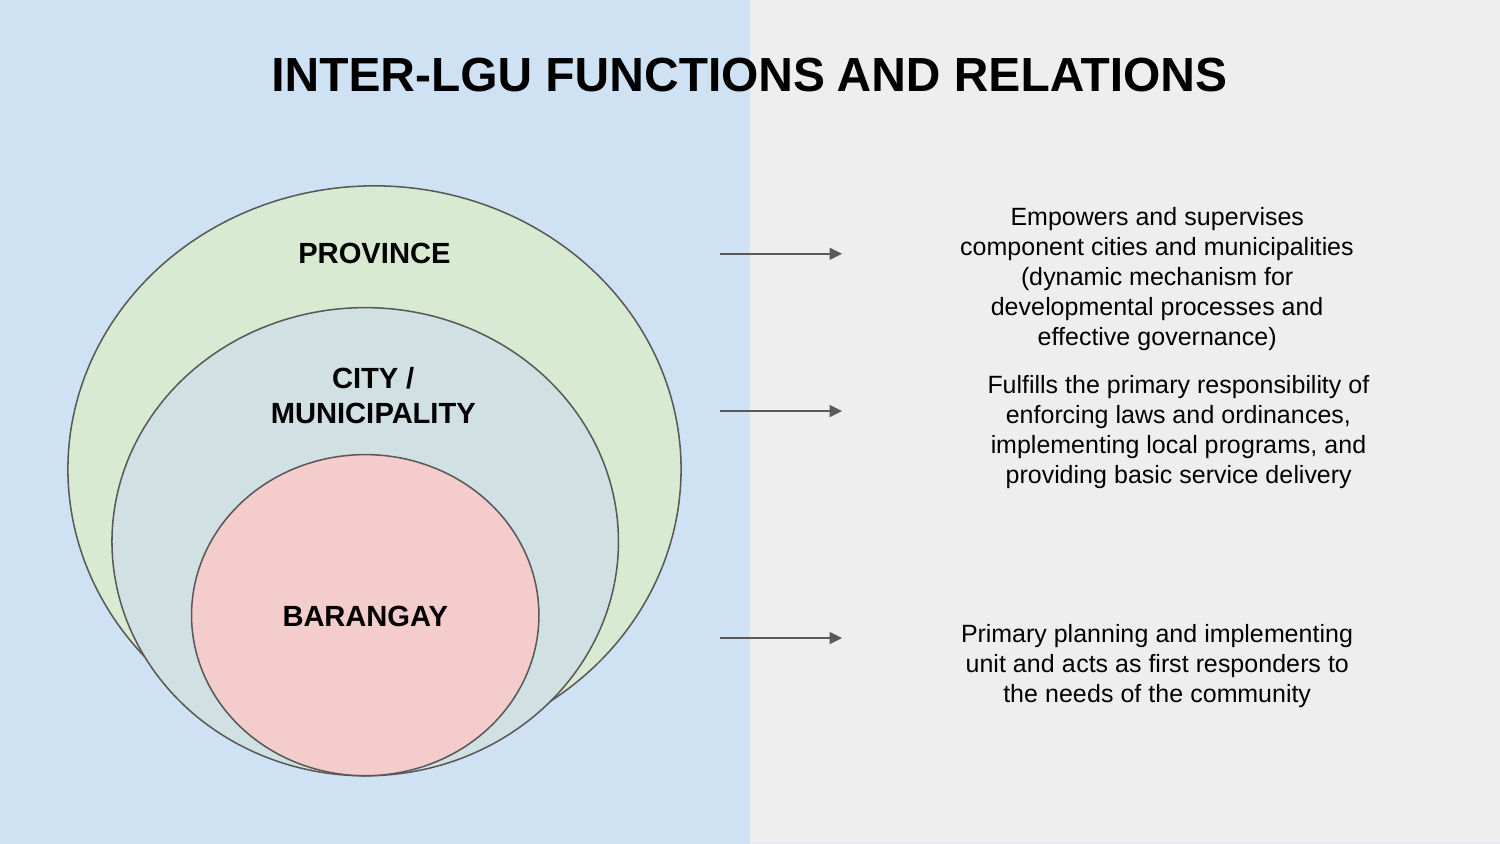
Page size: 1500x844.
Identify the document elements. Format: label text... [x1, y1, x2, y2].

text_box [191, 454, 539, 776]
text_box Primary planning and implementing unit and acts as first responders to the needs of the community [936, 602, 1379, 723]
text_box Fulfills the primary responsibility of enforcing laws and ordinances, implementing local programs, and providing basic service delivery [958, 353, 1400, 504]
text_box CITY / MUNICIPALITY [249, 344, 497, 445]
text_box Empowers and supervises component cities and municipalities (dynamic mechanism for developmental processes and effective governance) [936, 185, 1379, 366]
text_box PROVINCE [259, 219, 490, 285]
text_box BARANGAY [241, 582, 489, 648]
text_box [111, 307, 619, 775]
text_box [67, 185, 682, 701]
text_box INTER-LGU FUNCTIONS AND RELATIONS [57, 28, 1443, 116]
